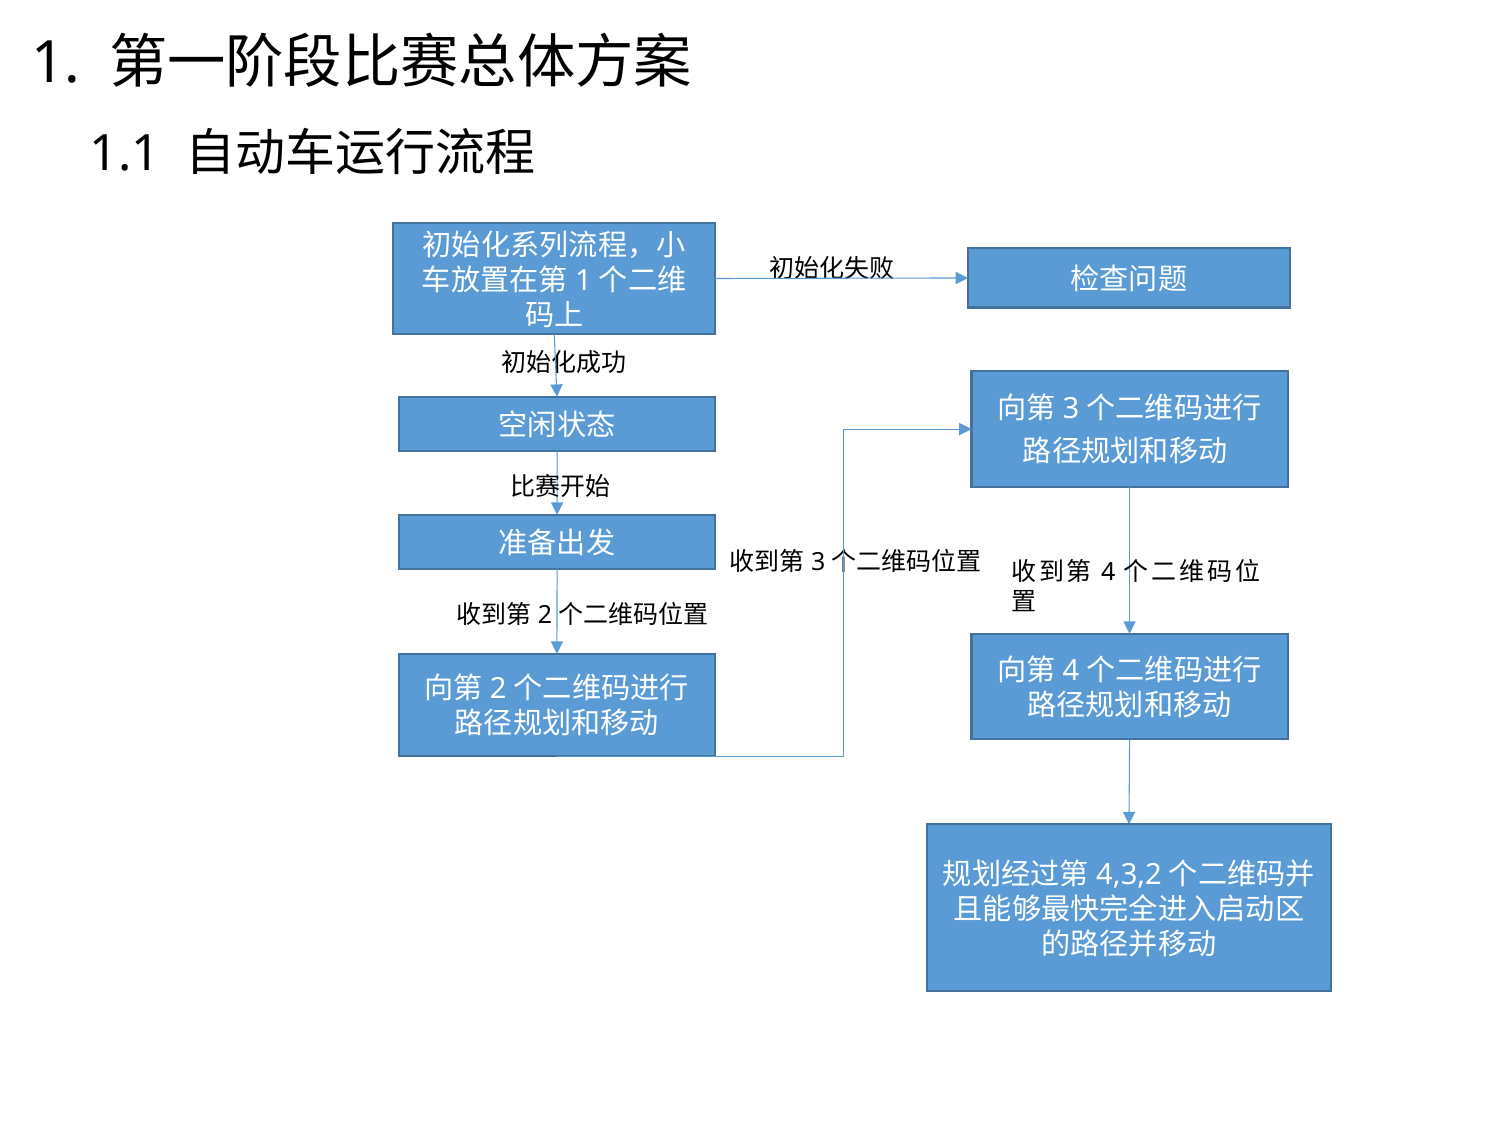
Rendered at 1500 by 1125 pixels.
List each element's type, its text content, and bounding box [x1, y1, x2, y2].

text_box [182, 198, 1331, 1059]
text_box 1. 第一阶段比赛总体方案 [16, 17, 707, 102]
text_box 1.1 自动车运行流程 [75, 112, 550, 188]
